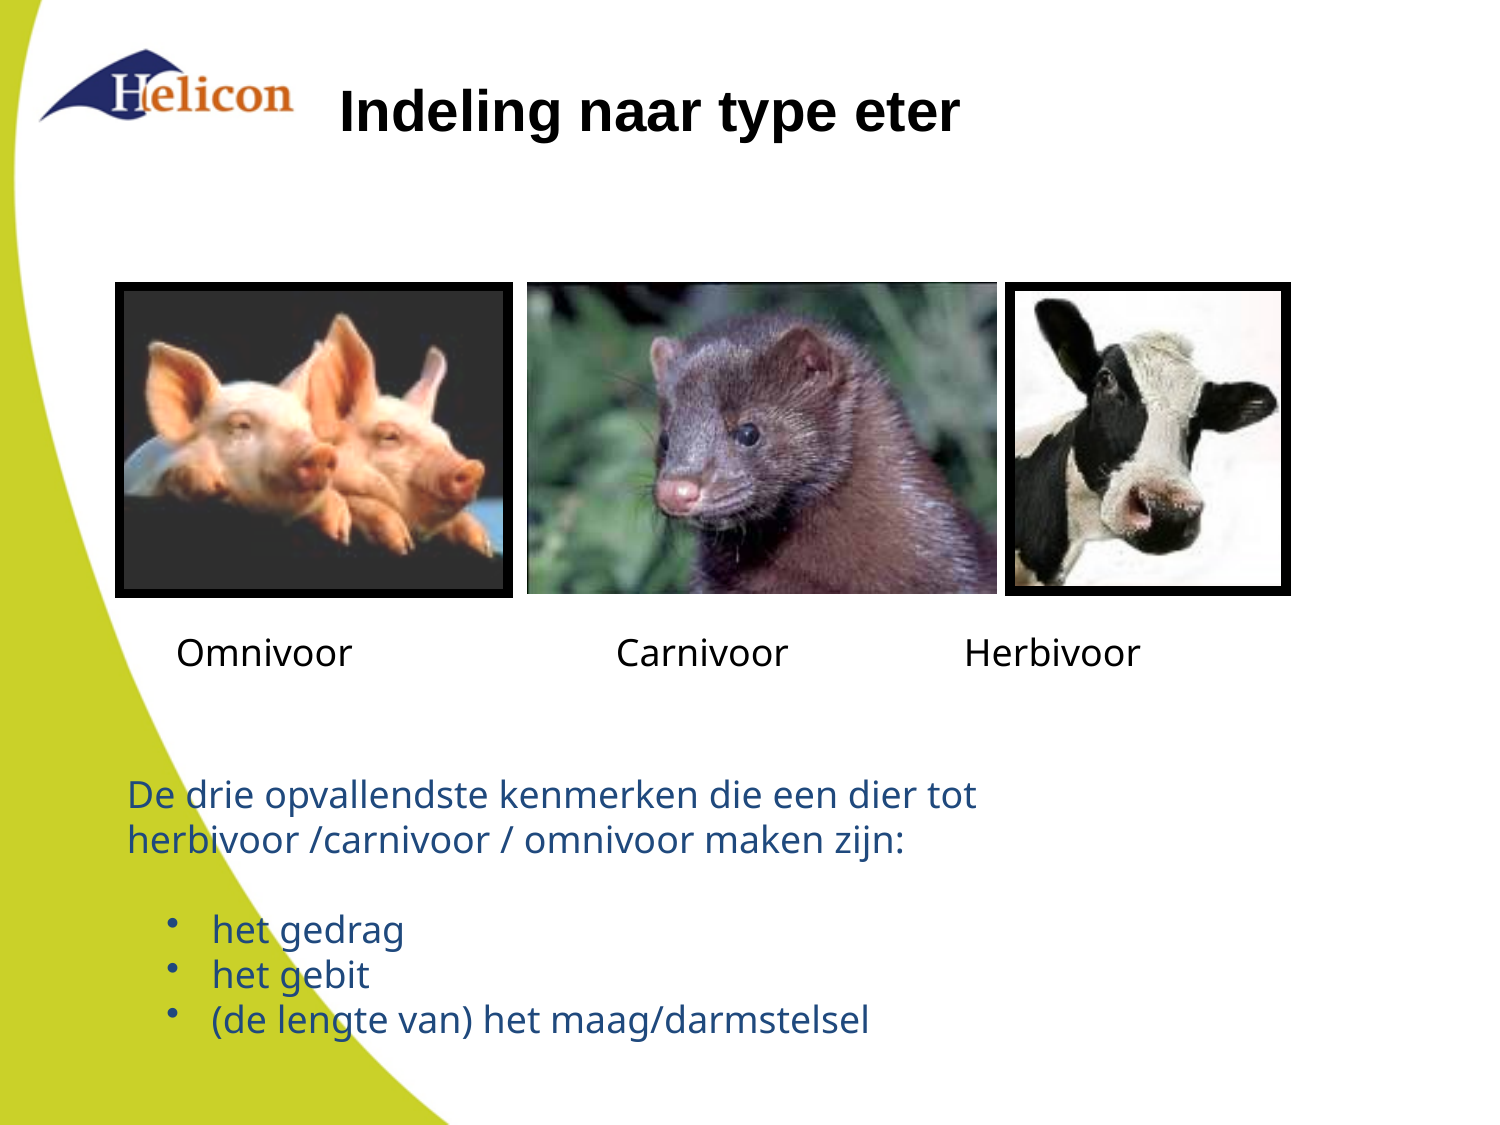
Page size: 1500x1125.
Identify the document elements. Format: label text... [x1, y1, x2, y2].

title Indeling naar type eter [324, 54, 1415, 161]
text_box De drie opvallendste kenmerken die een dier tot herbivoor /carnivoor / omnivoor maken zijn: het gedrag het gebit (de lengte van) het maag/darmstelsel [112, 763, 1412, 1112]
picture [0, 0, 1500, 1125]
text_box Omnivoor Carnivoor Herbivoor [112, 621, 1270, 682]
